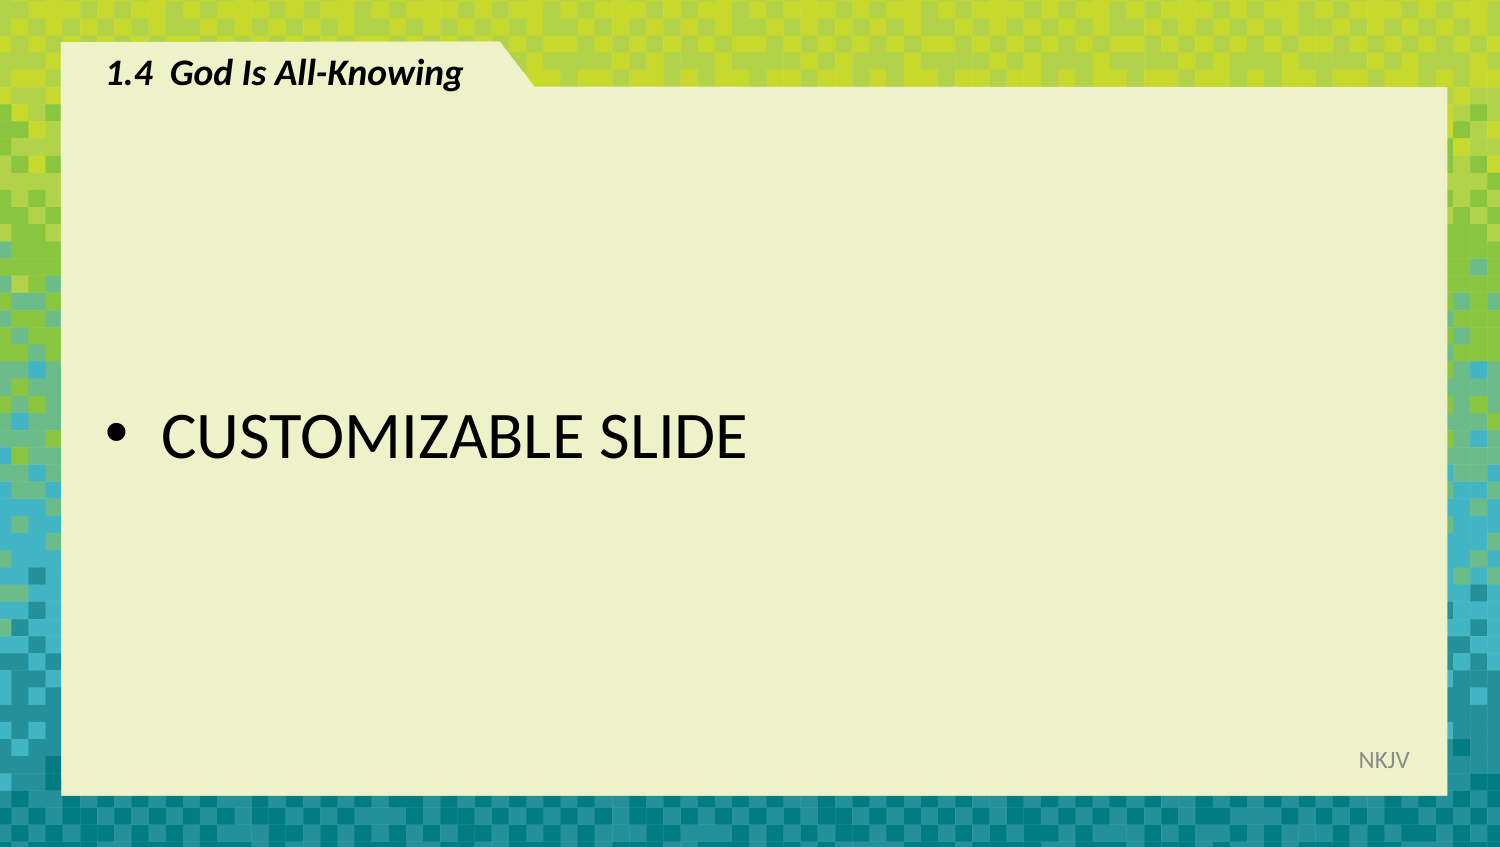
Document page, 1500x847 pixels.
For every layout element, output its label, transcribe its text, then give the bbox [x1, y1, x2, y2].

picture [0, 0, 1500, 847]
list CUSTOMIZABLE SLIDE [89, 141, 1403, 722]
title 1.4 God Is All-Knowing [89, 33, 1420, 108]
footer NKJV [950, 736, 1425, 782]
